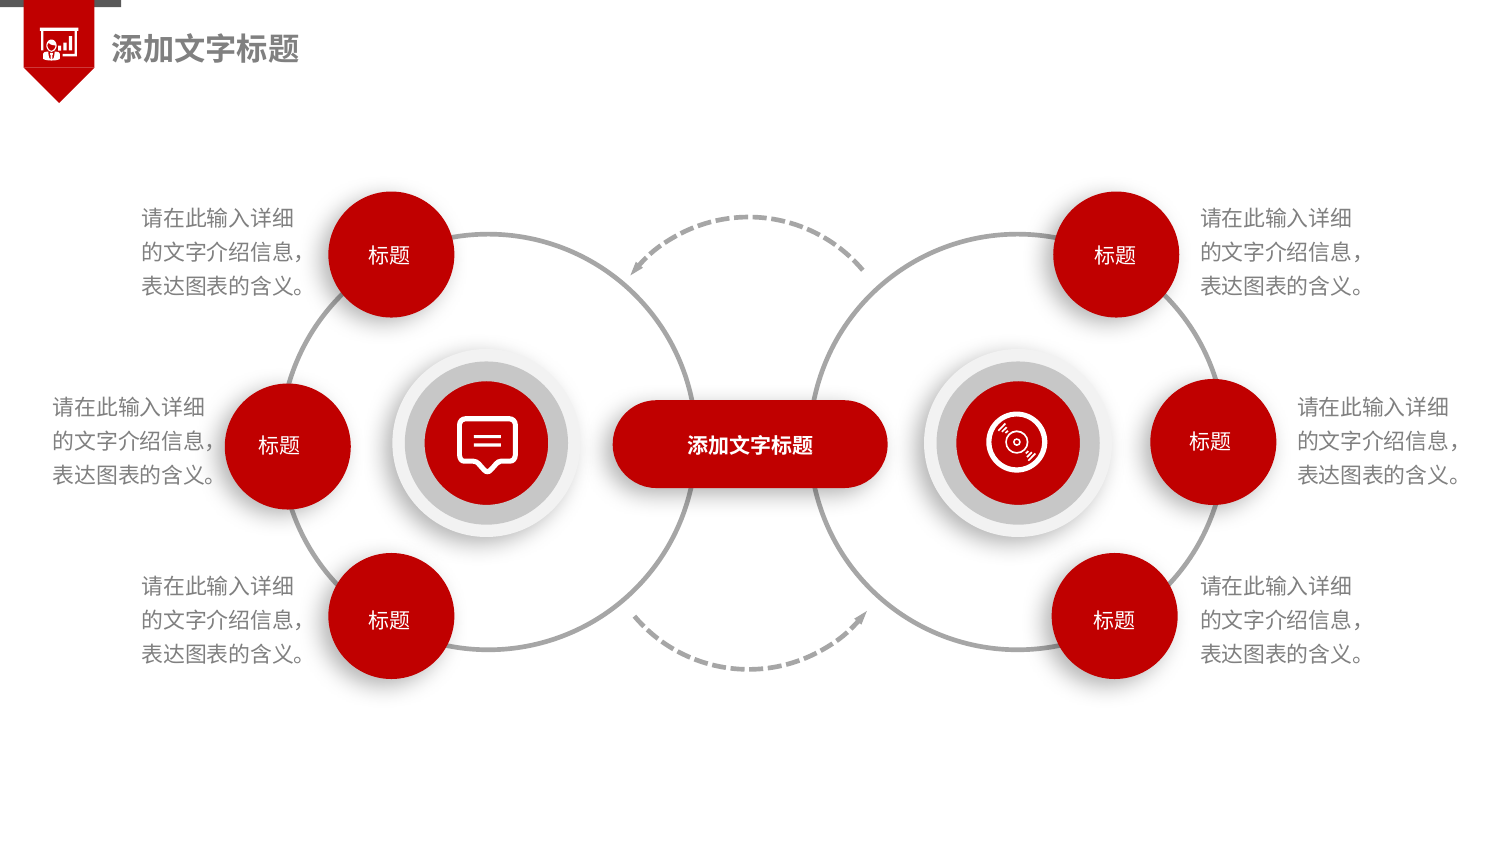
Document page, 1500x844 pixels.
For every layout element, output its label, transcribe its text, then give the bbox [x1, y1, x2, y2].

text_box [328, 552, 455, 679]
text_box [95, 0, 122, 8]
text_box [290, 233, 691, 573]
text_box 请在此输入详细的文字介绍信息，表达图表的含义。 [1185, 189, 1380, 307]
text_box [457, 416, 518, 475]
text_box 请在此输入详细的文字介绍信息，表达图表的含义。 [127, 557, 321, 675]
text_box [224, 383, 351, 510]
text_box 请在此输入详细的文字介绍信息，表达图表的含义。 [1282, 378, 1477, 495]
text_box [630, 216, 864, 367]
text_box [392, 348, 581, 537]
text_box 请在此输入详细的文字介绍信息，表达图表的含义。 [38, 378, 233, 495]
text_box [23, 0, 95, 104]
text_box [634, 520, 867, 670]
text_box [612, 400, 888, 489]
text_box [455, 456, 686, 651]
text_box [328, 191, 455, 318]
text_box [0, 0, 23, 8]
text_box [1150, 378, 1277, 505]
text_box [924, 348, 1113, 537]
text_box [1051, 552, 1178, 679]
text_box 请在此输入详细的文字介绍信息，表达图表的含义。 [1185, 557, 1380, 675]
text_box 添加文字标题 [103, 24, 343, 71]
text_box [1053, 191, 1180, 318]
text_box [815, 233, 1214, 651]
text_box 请在此输入详细的文字介绍信息，表达图表的含义。 [127, 189, 321, 307]
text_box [986, 411, 1048, 473]
